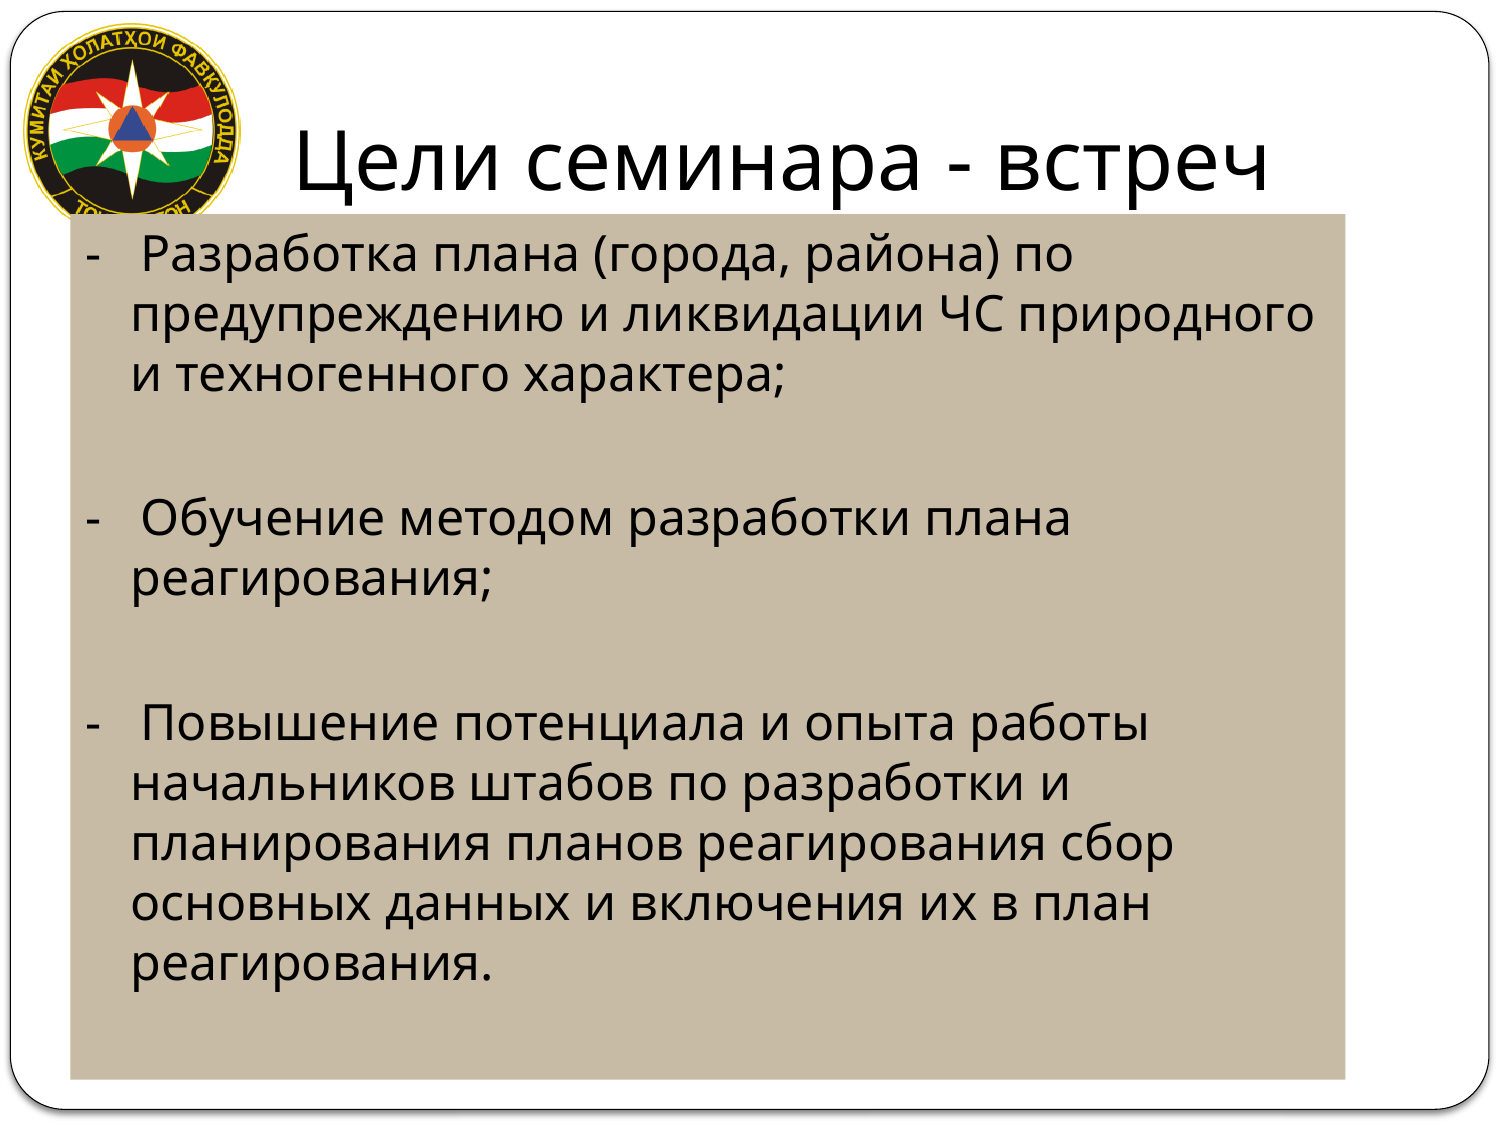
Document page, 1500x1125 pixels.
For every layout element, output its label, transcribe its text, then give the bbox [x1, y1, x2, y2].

picture [23, 23, 241, 239]
list - Разработка плана (города, района) по предупреждению и ликвидации ЧС природного и техногенного характера; - Обучение методом разработки плана реагирования; - Повышение потенциала и опыта работы начальников штабов по разработки и планирования планов реагирования сбор основных данных и включения их в план реагирования. [70, 213, 1346, 1080]
title Цели семинара - встреч [247, 34, 1433, 223]
